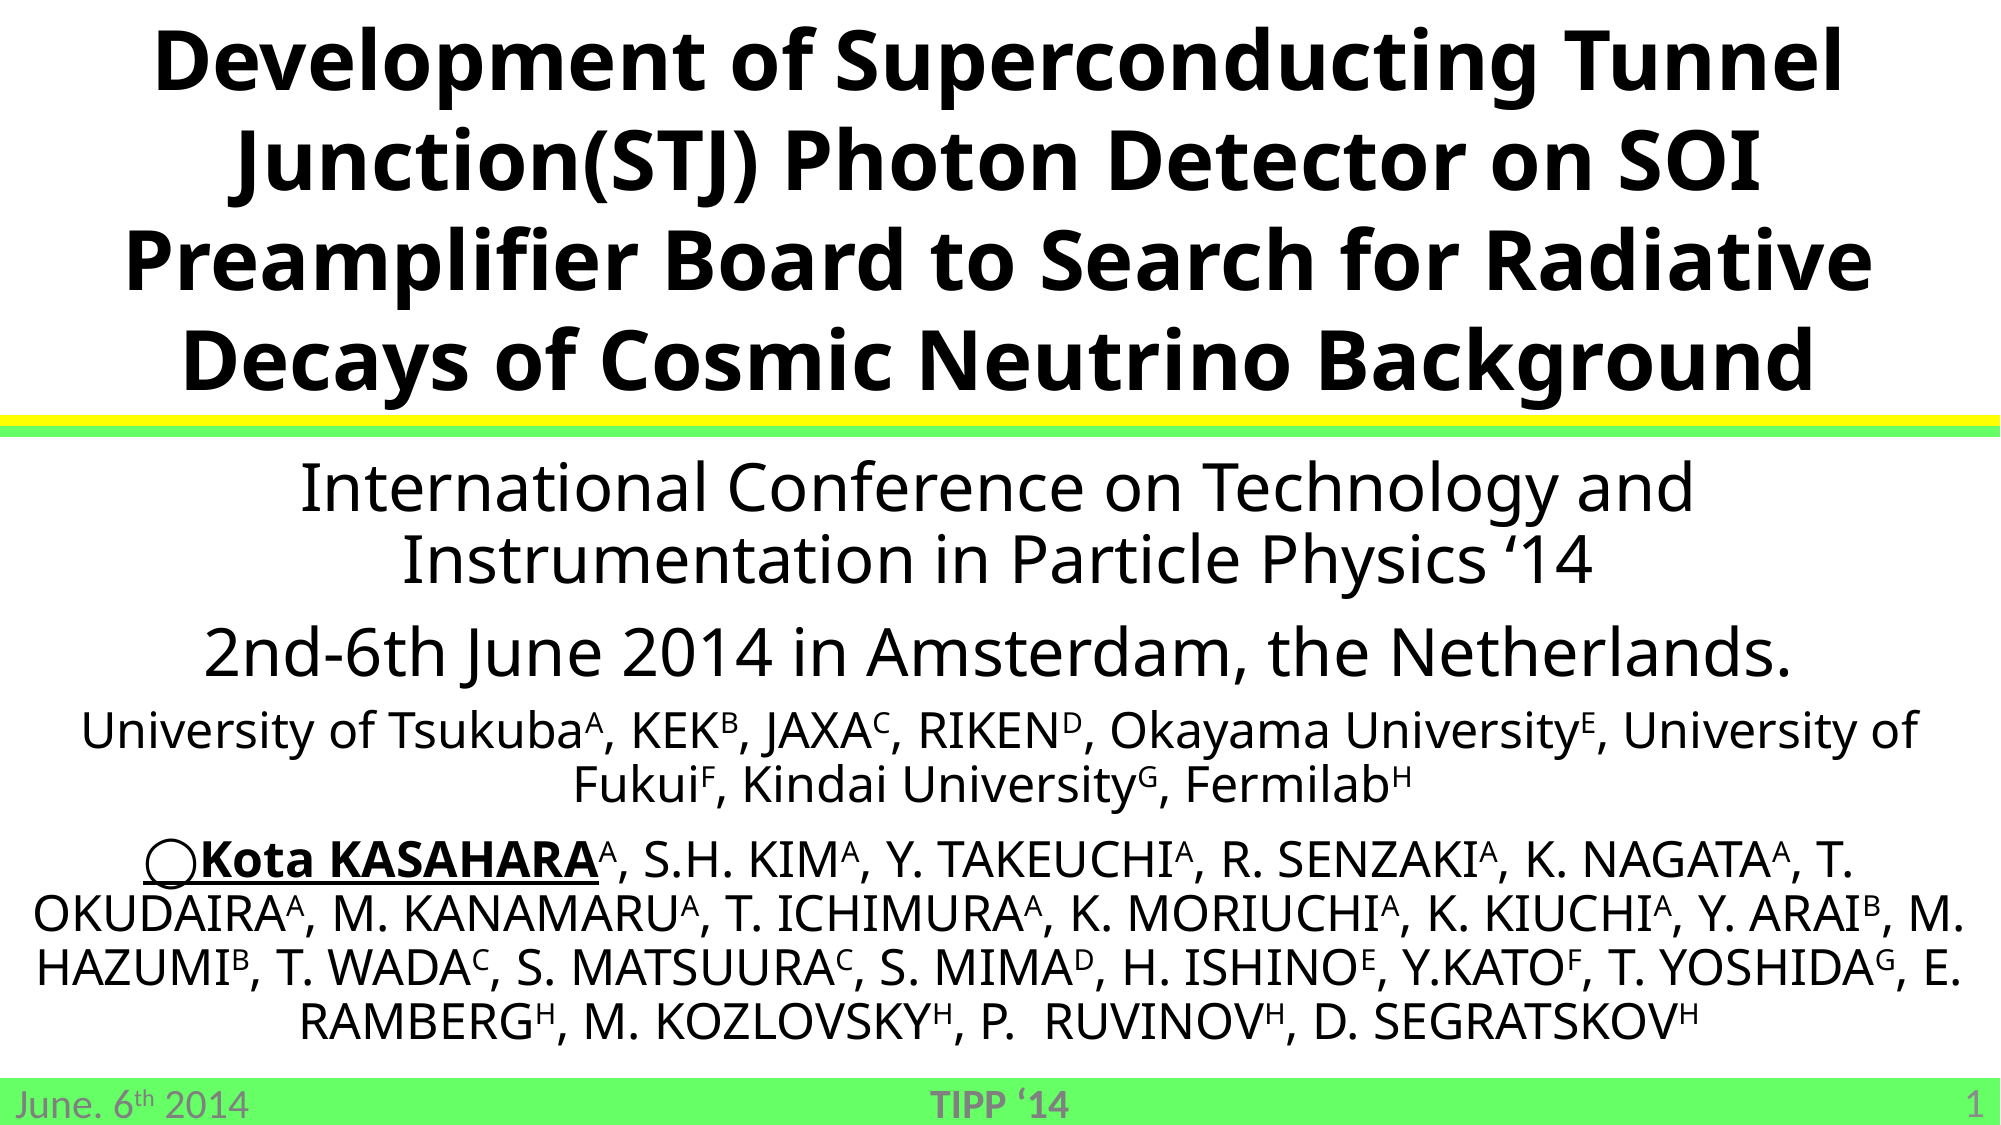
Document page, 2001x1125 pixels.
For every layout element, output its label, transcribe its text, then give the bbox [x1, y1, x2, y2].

subtitle University of TsukubaA, KEKB, JAXAC, RIKEND, Okayama UniversityE, University of FukuiF, Kindai UniversityG, FermilabH ◯Kota KASAHARAA, S.H. KIMA, Y. TAKEUCHIA, R. SENZAKIA, K. NAGATAA, T. OKUDAIRAA, M. KANAMARUA, T. ICHIMURAA, K. MORIUCHIA, K. KIUCHIA, Y. ARAIB, M. HAZUMIB, T. WADAC, S. MATSUURAC, S. MIMAD, H. ISHINOE, Y.KATOF, T. YOSHIDAG, E. RAMBERGH, M. KOZLOVSKYH, P. RUVINOVH, D. SEGRATSKOVH [0, 697, 2000, 1054]
text_box Development of Superconducting Tunnel Junction(STJ) Photon Detector on SOI Preamplifier Board to Search for Radiative Decays of Cosmic Neutrino Background [10, 0, 1988, 415]
text_box International Conference on Technology and Instrumentation in Particle Physics ‘14 2nd-6th June 2014 in Amsterdam, the Netherlands. [138, 446, 1861, 690]
text_box [0, 426, 2000, 437]
text_box TIPP ‘14 [0, 1071, 2000, 1125]
text_box [0, 415, 2000, 426]
